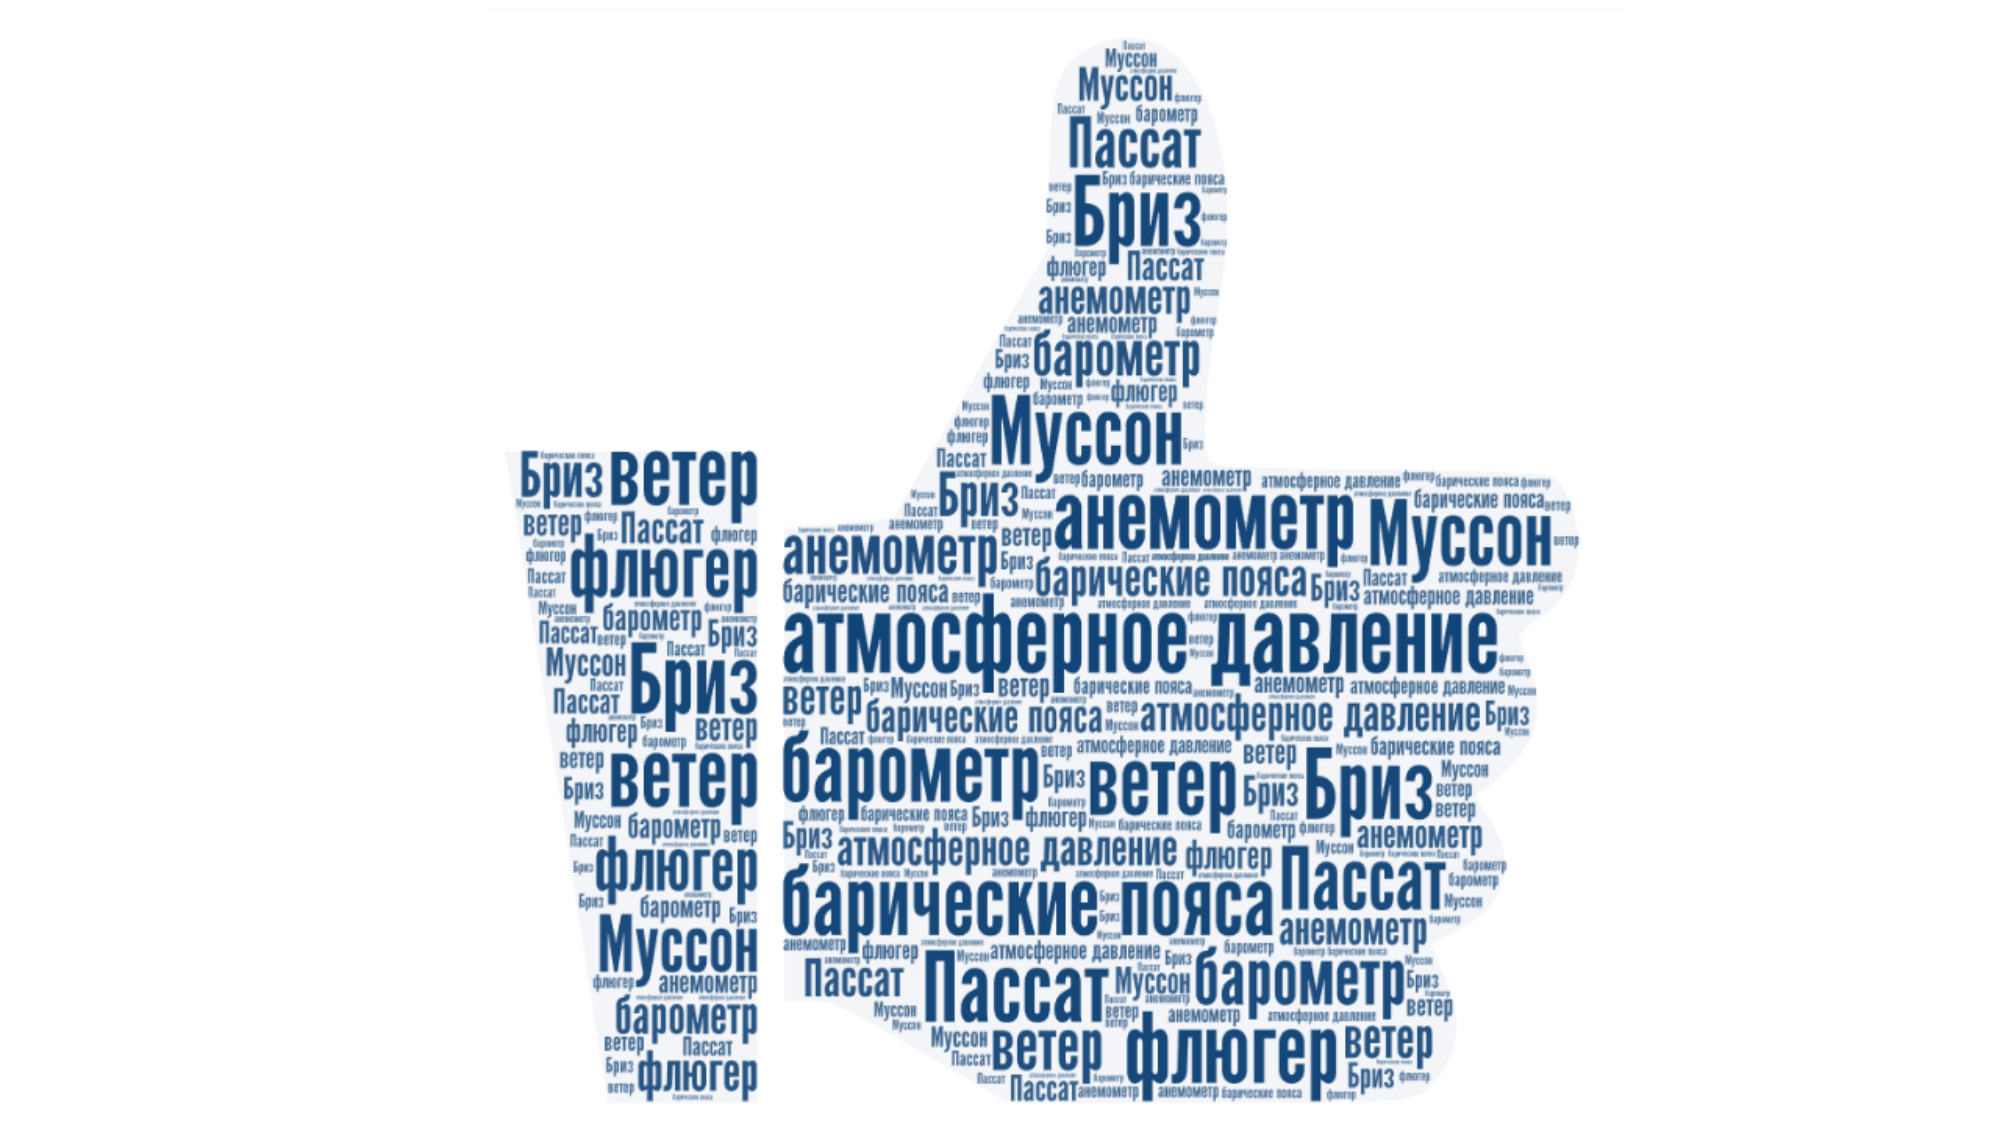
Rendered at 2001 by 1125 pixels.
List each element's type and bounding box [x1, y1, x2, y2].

picture [487, 9, 1628, 1125]
